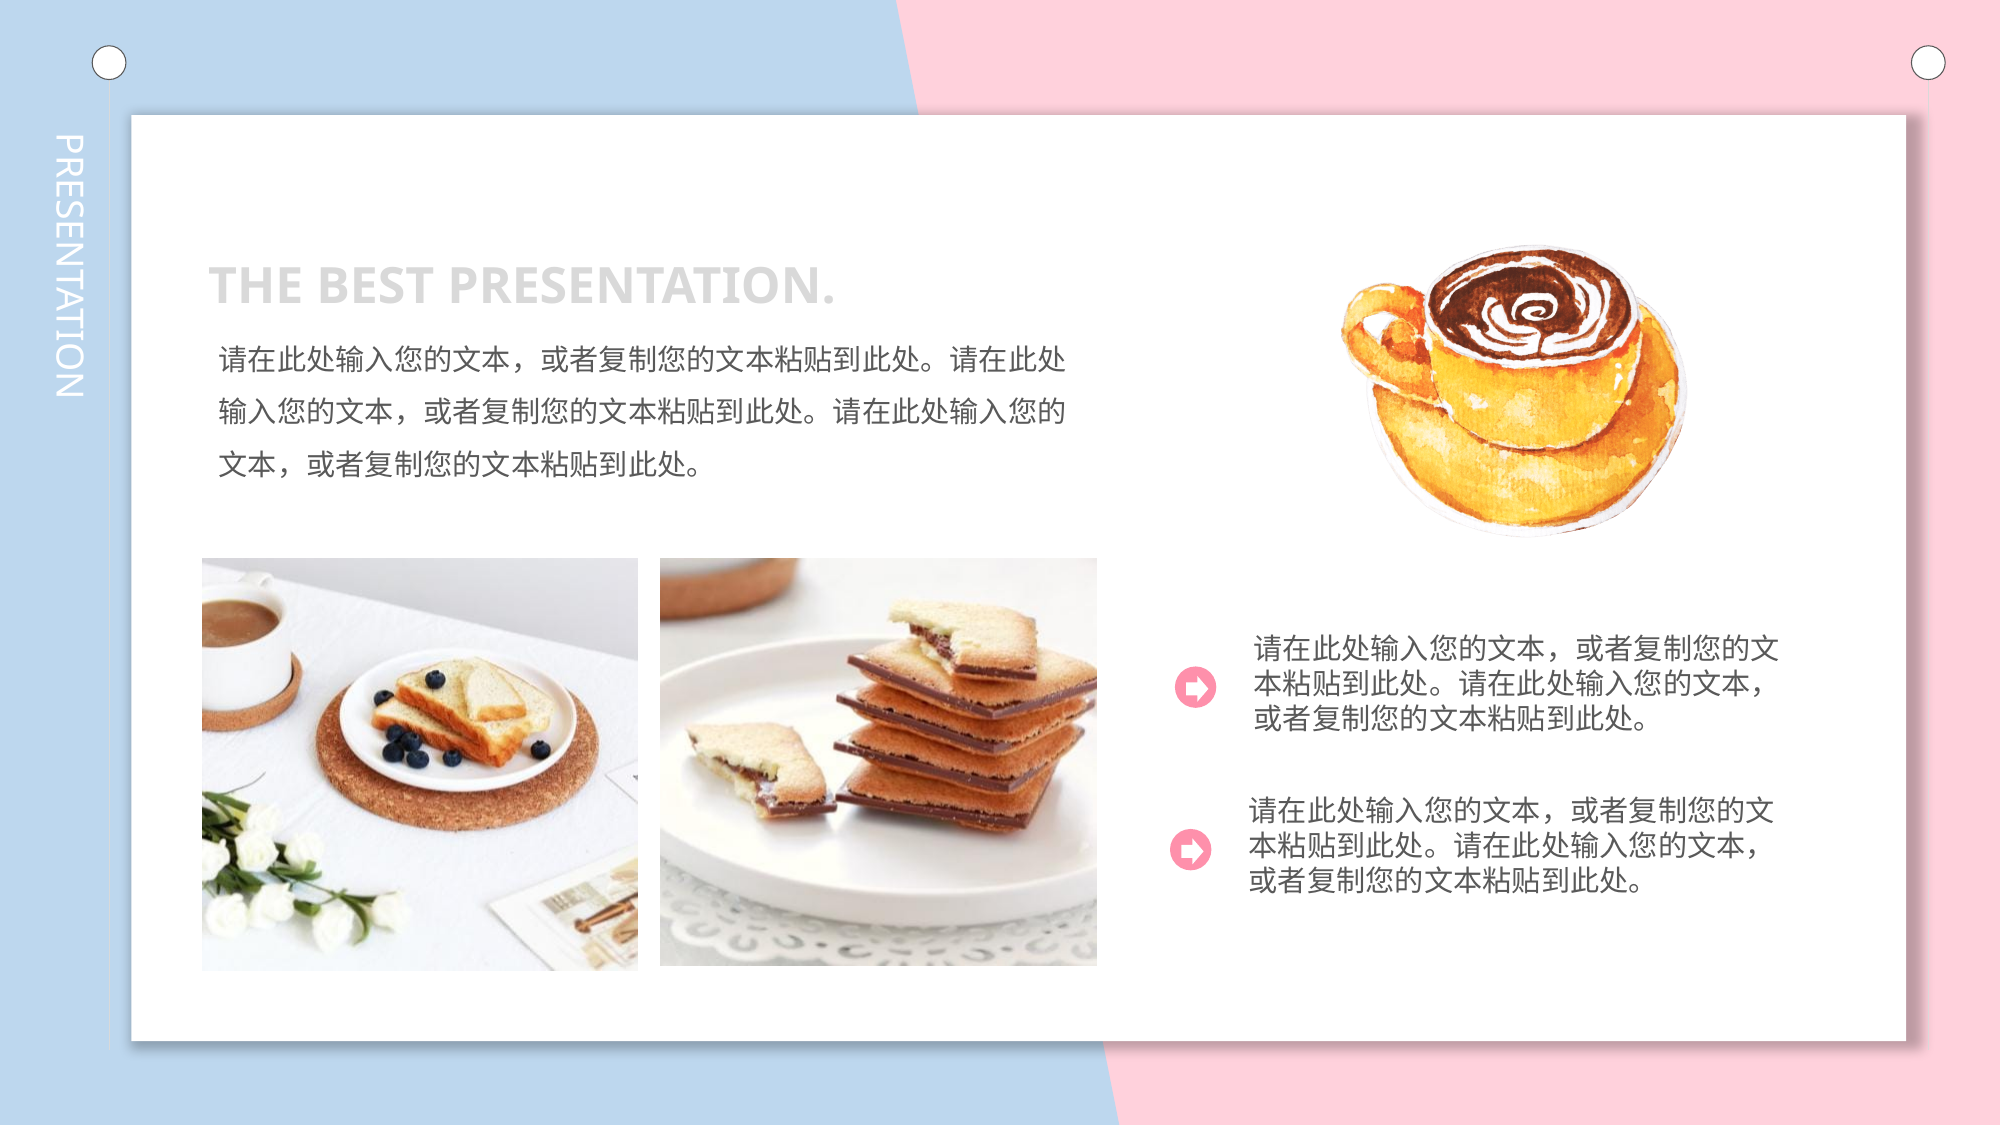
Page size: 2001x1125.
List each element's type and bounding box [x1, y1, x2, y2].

picture [660, 558, 1097, 966]
picture [202, 558, 638, 971]
text_box [25, 45, 1946, 1051]
picture [1314, 217, 1723, 566]
text_box [193, 215, 1097, 491]
text_box [1169, 622, 1798, 907]
